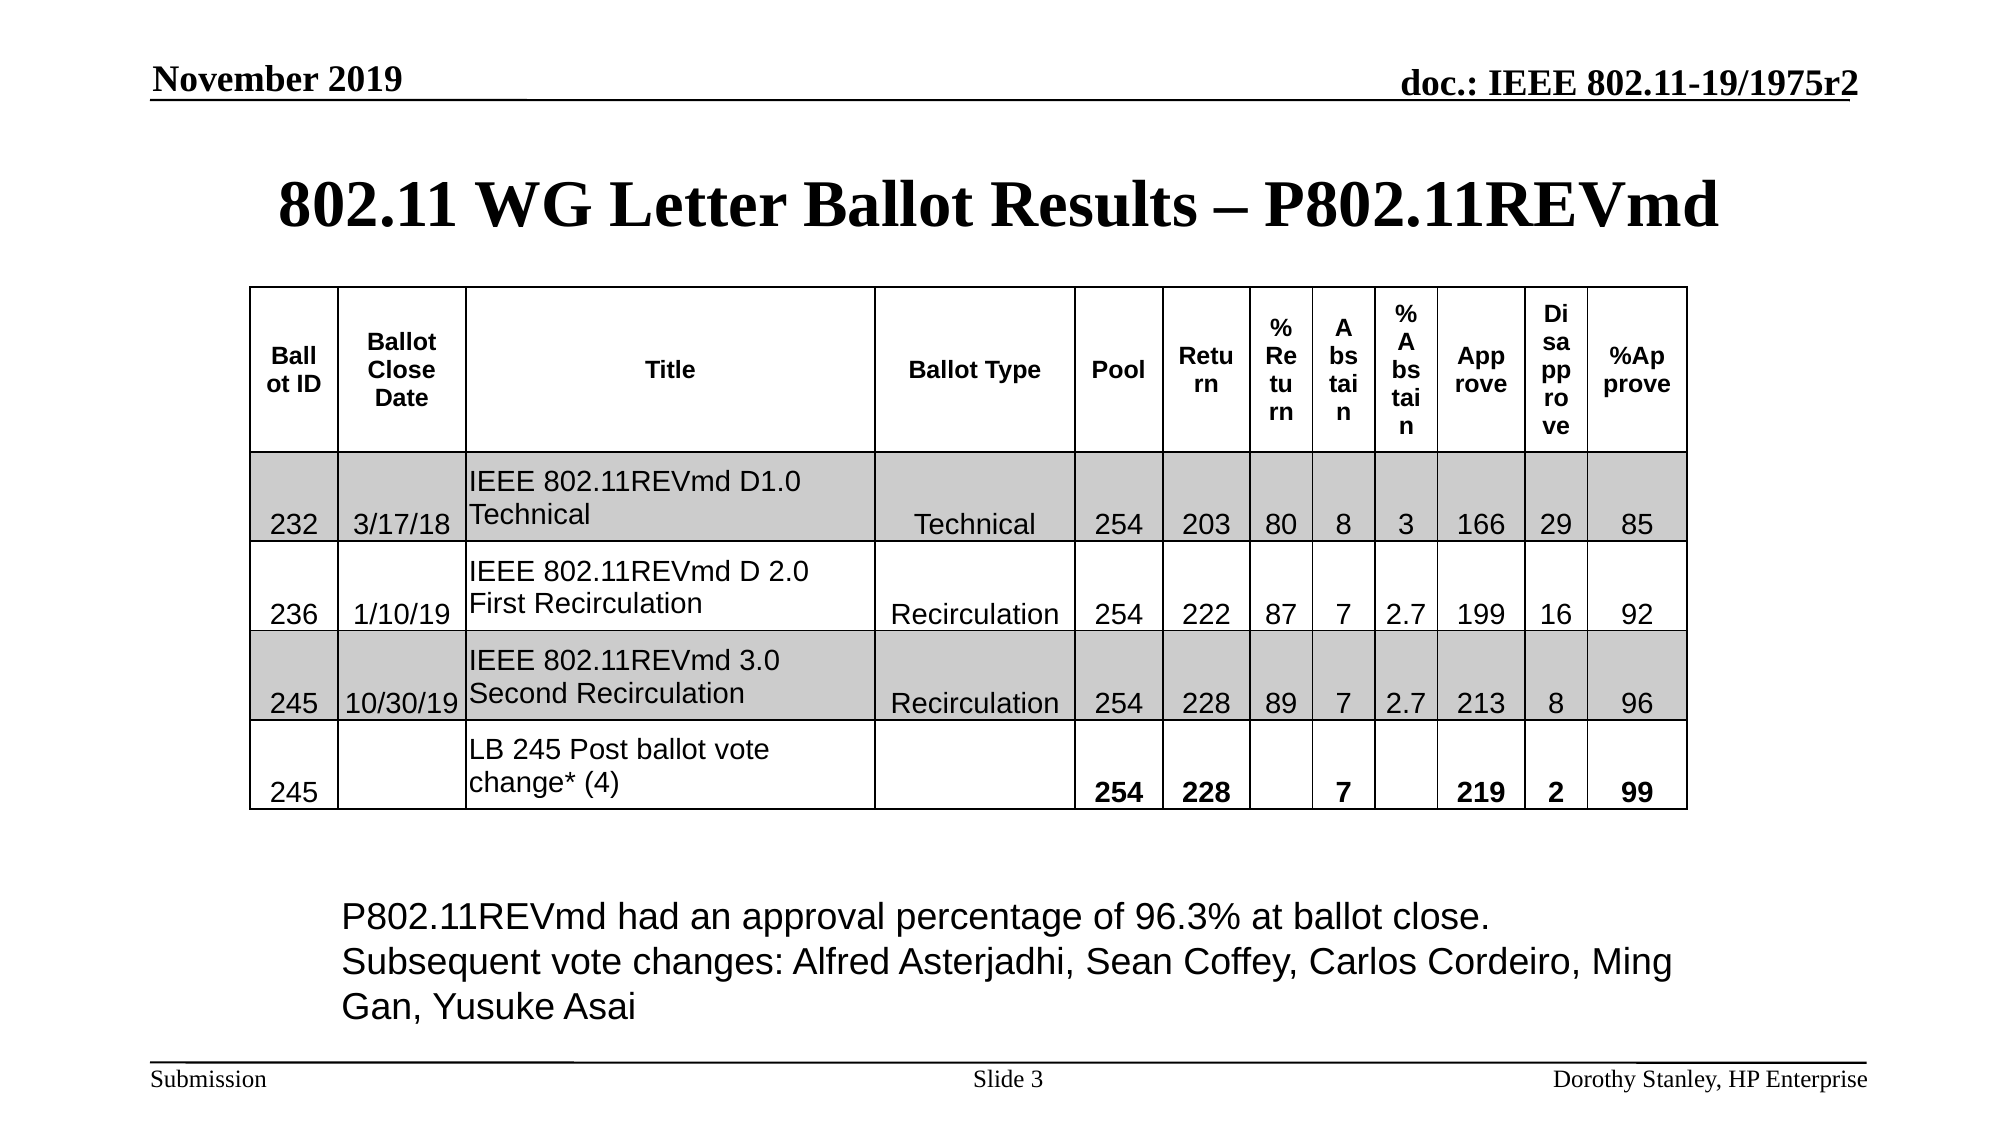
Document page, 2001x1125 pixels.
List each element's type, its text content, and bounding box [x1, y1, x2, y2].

table_cell [1376, 721, 1437, 808]
slide_number Slide 3 [950, 1061, 1067, 1123]
table_cell [1251, 721, 1312, 808]
table_cell Technical [876, 453, 1074, 540]
table_cell 16 [1526, 542, 1587, 630]
table_cell 219 [1438, 721, 1524, 808]
table_header Approve [1438, 288, 1524, 451]
table_header Return [1164, 288, 1249, 451]
table_cell 245 [251, 721, 337, 808]
table_cell IEEE 802.11REVmd D 2.0 First Recirculation [467, 542, 874, 630]
table_cell [876, 721, 1074, 808]
table_cell [339, 721, 465, 808]
table_header Ballot Type [876, 288, 1074, 451]
table_cell 232 [251, 453, 337, 540]
table_cell IEEE 802.11REVmd 3.0 Second Recirculation [467, 631, 874, 719]
table_cell 213 [1438, 631, 1524, 719]
table_cell 2.7 [1376, 631, 1437, 719]
table_header Disapprove [1526, 288, 1587, 451]
table_cell 254 [1076, 721, 1162, 808]
table_cell Recirculation [876, 542, 1074, 630]
table_header %Abstain [1376, 288, 1437, 451]
table_cell LB 245 Post ballot vote change* (4) [467, 721, 874, 808]
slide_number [152, 54, 563, 100]
table_cell 29 [1526, 453, 1587, 540]
table_cell 228 [1164, 721, 1249, 808]
table_cell 236 [251, 542, 337, 630]
table_header Pool [1076, 288, 1162, 451]
table_cell 89 [1251, 631, 1312, 719]
table_cell 80 [1251, 453, 1312, 540]
table_cell 2.7 [1376, 542, 1437, 630]
table_header Abstain [1313, 288, 1374, 451]
table_cell 228 [1164, 631, 1249, 719]
table_cell 96 [1588, 631, 1686, 719]
table_cell 3/17/18 [339, 453, 465, 540]
table_cell 166 [1438, 453, 1524, 540]
table_cell 3 [1376, 453, 1437, 540]
table_cell 245 [251, 631, 337, 719]
table_header Ballot ID [251, 288, 337, 451]
table_cell 92 [1588, 542, 1686, 630]
table_cell 10/30/19 [339, 631, 465, 719]
table_cell 7 [1313, 542, 1374, 630]
table_cell 199 [1438, 542, 1524, 630]
table_cell 254 [1076, 453, 1162, 540]
table_cell Recirculation [876, 631, 1074, 719]
table_cell 7 [1313, 721, 1374, 808]
table_cell 87 [1251, 542, 1312, 630]
table_cell 2 [1526, 721, 1587, 808]
table_cell 254 [1076, 542, 1162, 630]
table_cell 7 [1313, 631, 1374, 719]
table_header %Approve [1588, 288, 1686, 451]
table_cell 8 [1526, 631, 1587, 719]
table_cell 254 [1076, 631, 1162, 719]
text_box P802.11REVmd had an approval percentage of 96.3% at ballot close. Subsequent vote changes: Alfred Asterjadhi, Sean Coffey, Carlos Cordeiro, Ming Gan, Yusuke Asai [326, 834, 1709, 1034]
table_header Title [467, 288, 874, 451]
table_cell 1/10/19 [339, 542, 465, 630]
footer Dorothy Stanley, HP Enterprise [1171, 1061, 1869, 1093]
table_cell IEEE 802.11REVmd D1.0 Technical [467, 453, 874, 540]
table_cell 99 [1588, 721, 1686, 808]
table_cell 85 [1588, 453, 1686, 540]
table_cell 8 [1313, 453, 1374, 540]
table_header %Return [1251, 288, 1312, 451]
table_header Ballot Close Date [339, 288, 465, 451]
title 802.11 WG Letter Ballot Results – P802.11REVmd [149, 112, 1850, 288]
table_cell 203 [1164, 453, 1249, 540]
table_cell 222 [1164, 542, 1249, 630]
